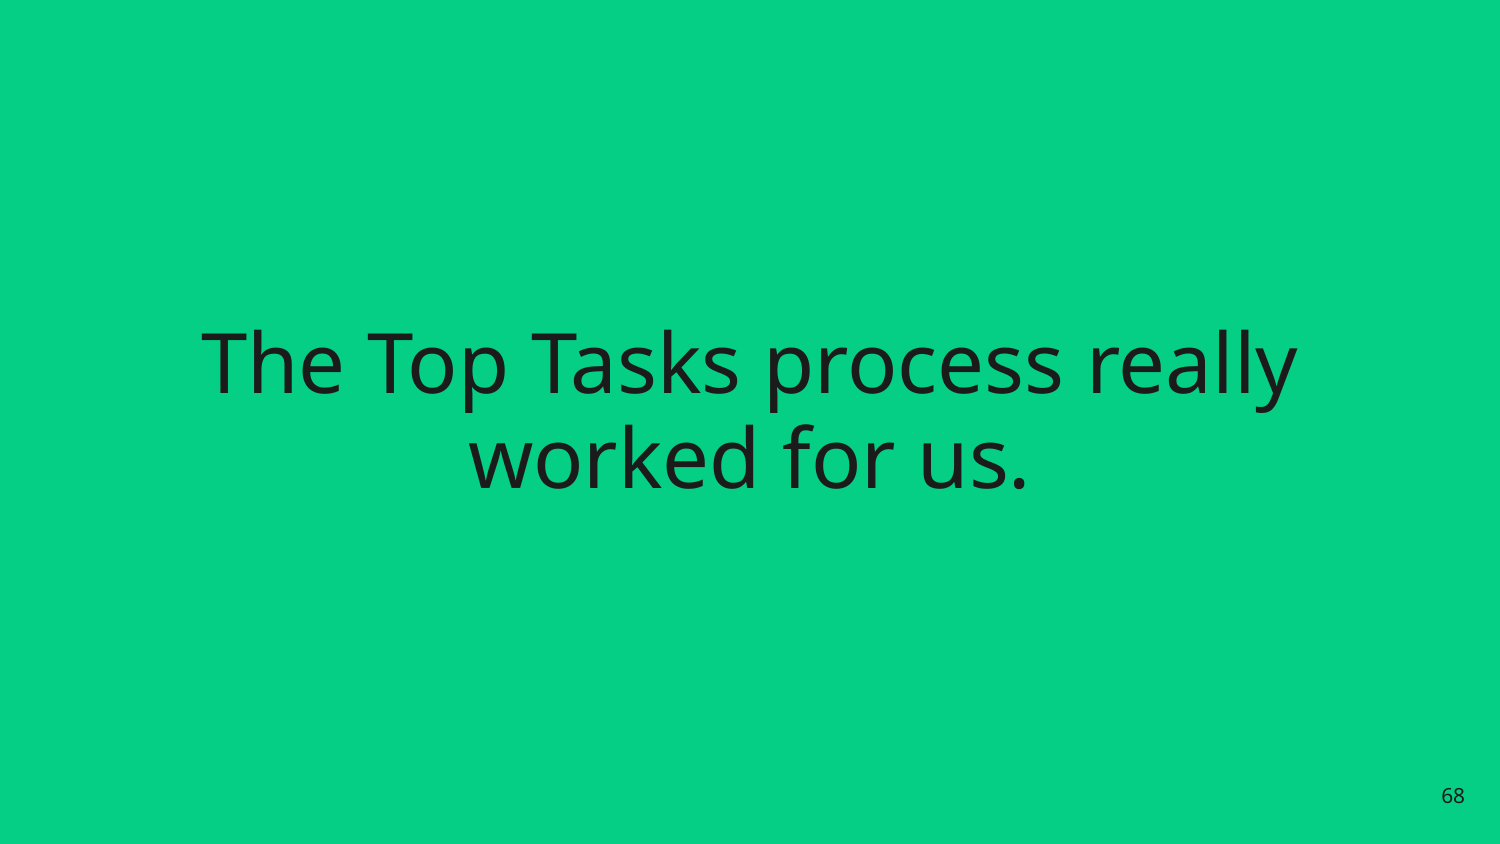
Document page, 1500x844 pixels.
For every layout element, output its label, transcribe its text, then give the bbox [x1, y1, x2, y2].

slide_number 68 [1389, 764, 1480, 830]
title The Top Tasks process really worked for us. [51, 72, 1449, 753]
